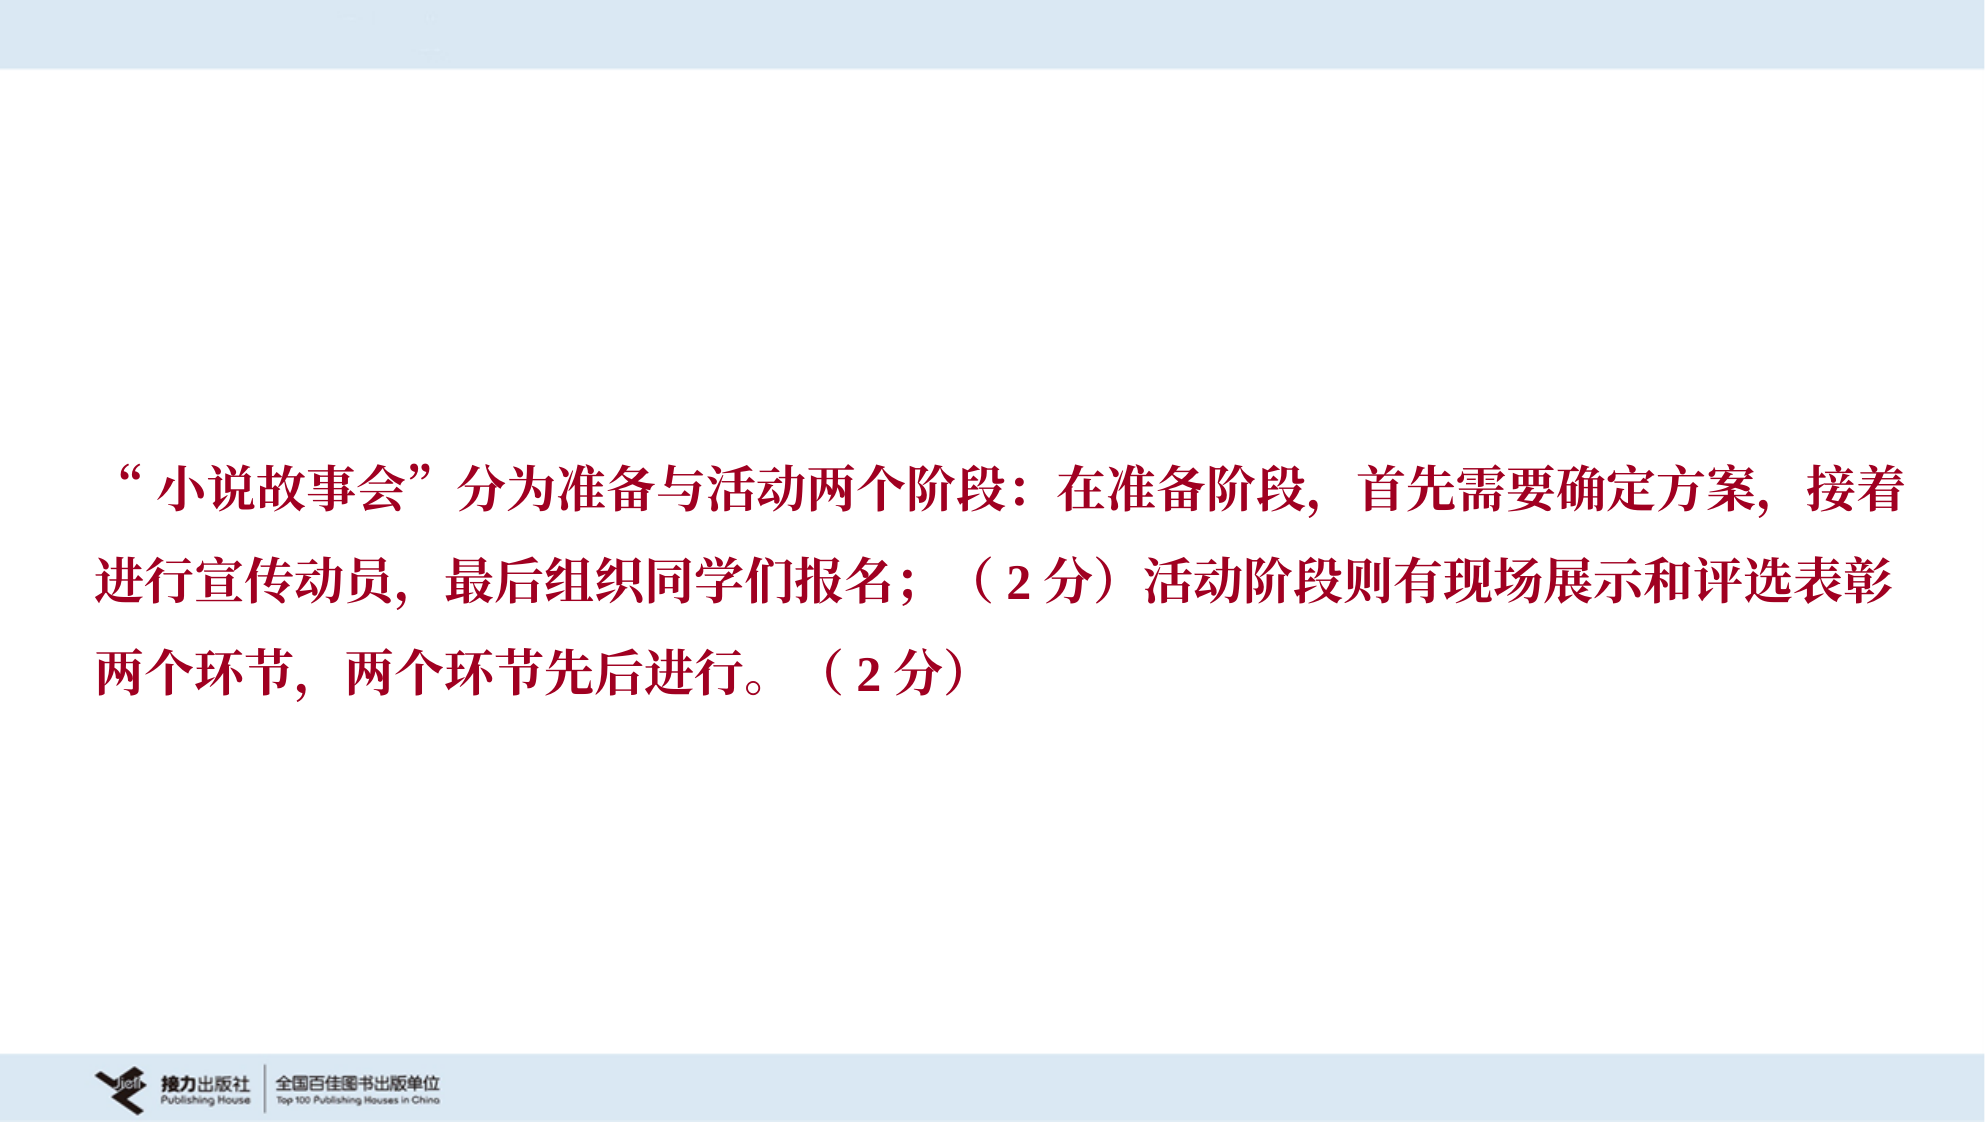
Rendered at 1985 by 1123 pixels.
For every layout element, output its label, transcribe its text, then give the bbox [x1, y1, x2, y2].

text_box “小说故事会”分为准备与活动两个阶段：在准备阶段，首先需要确定方案，接着 进行宣传动员，最后组织同学们报名；（2分）活动阶段则有现场展示和评选表彰 两个环节，两个环节先后进行。（2分） [94, 426, 1892, 702]
picture [0, 0, 1985, 1122]
